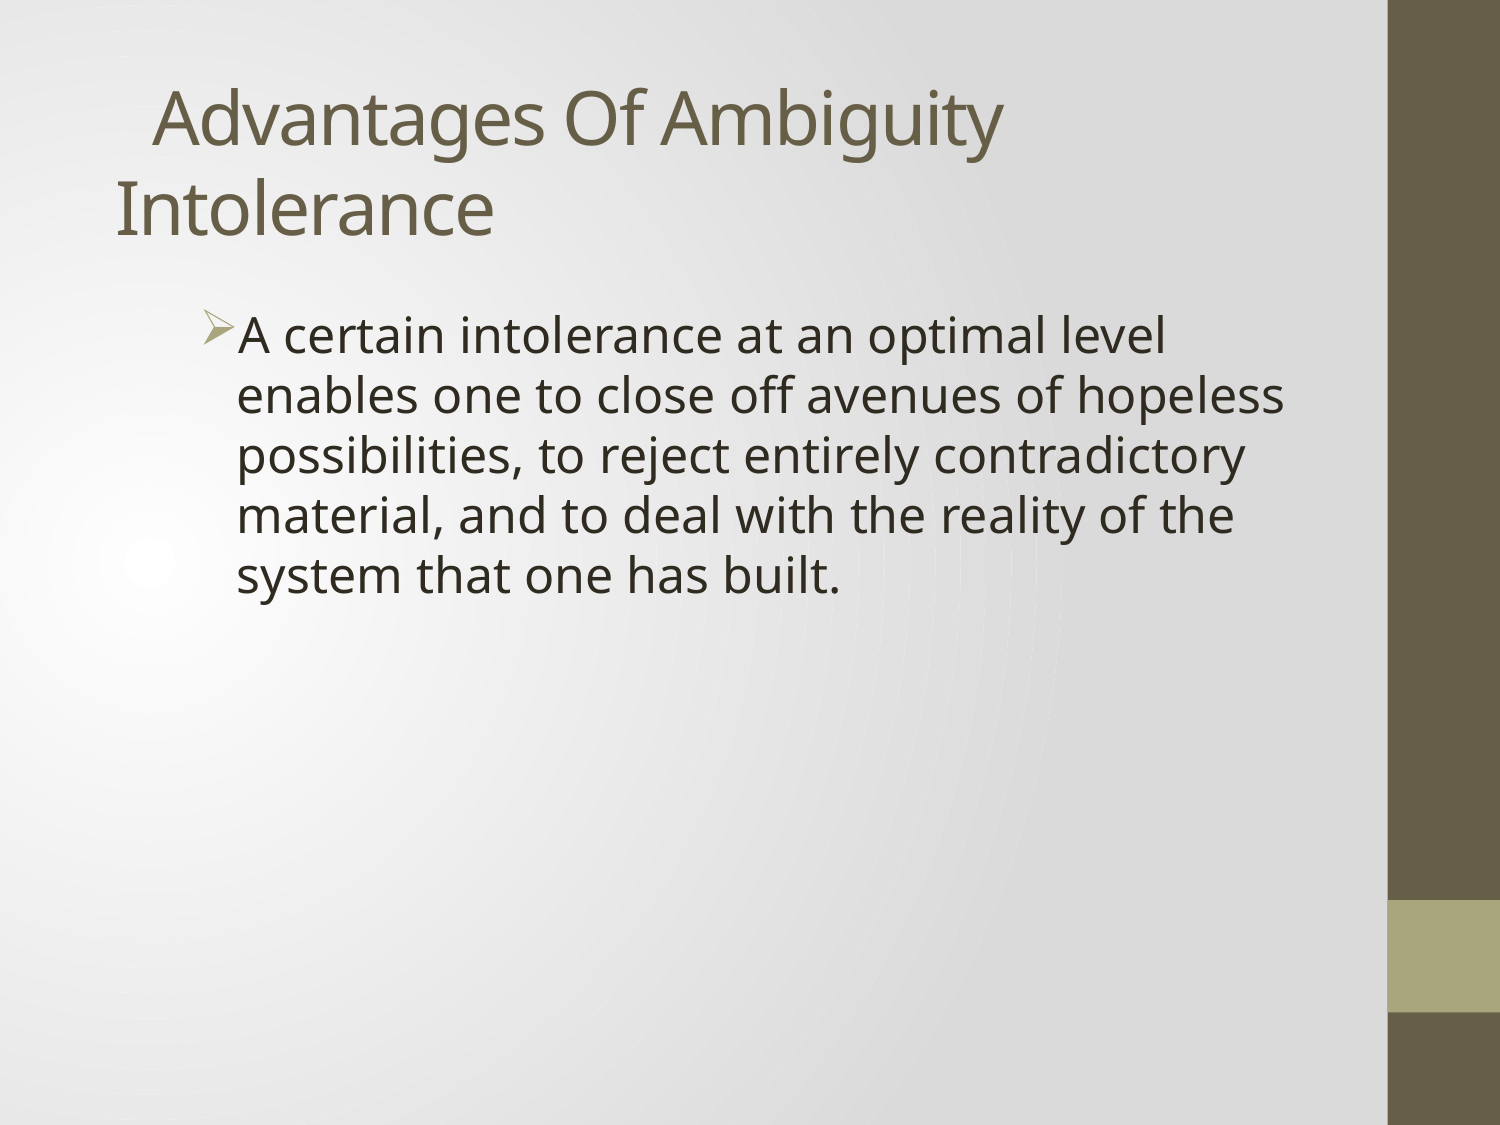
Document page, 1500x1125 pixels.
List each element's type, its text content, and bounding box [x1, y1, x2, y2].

title Advantages Of Ambiguity Intolerance [100, 66, 1406, 256]
list A certain intolerance at an optimal level enables one to close off avenues of hopeless possibilities, to reject entirely contradictory material, and to deal with the reality of the system that one has built. [165, 296, 1335, 882]
